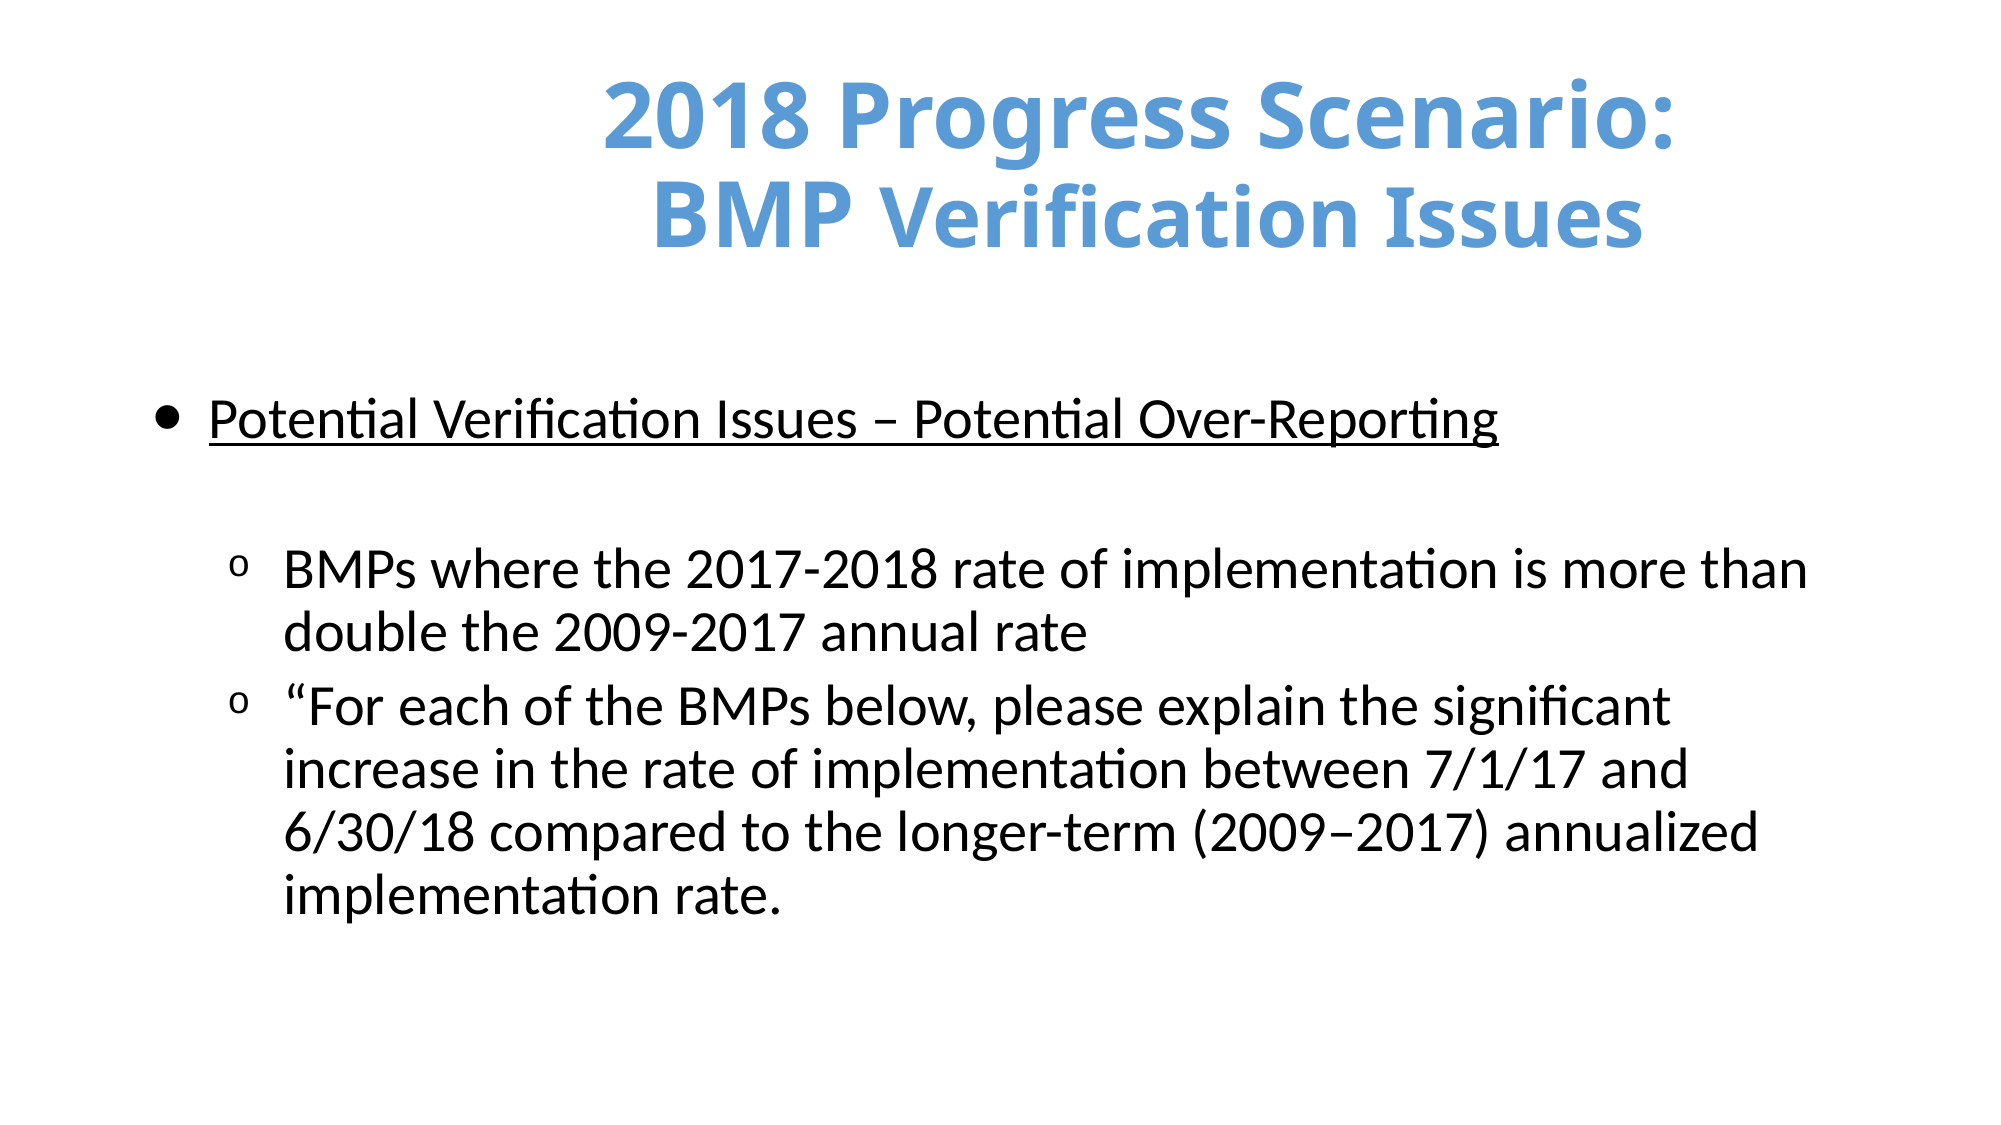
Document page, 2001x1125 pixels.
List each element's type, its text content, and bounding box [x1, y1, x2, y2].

list Potential Verification Issues – Potential Over-Reporting BMPs where the 2017-2018 rate of implementation is more than double the 2009-2017 annual rate “For each of the BMPs below, please explain the significant increase in the rate of implementation between 7/1/17 and 6/30/18 compared to the longer-term (2009–2017) annualized implementation rate. [137, 299, 1863, 1014]
title 2018 Progress Scenario: BMP Verification Issues [137, 59, 1863, 278]
